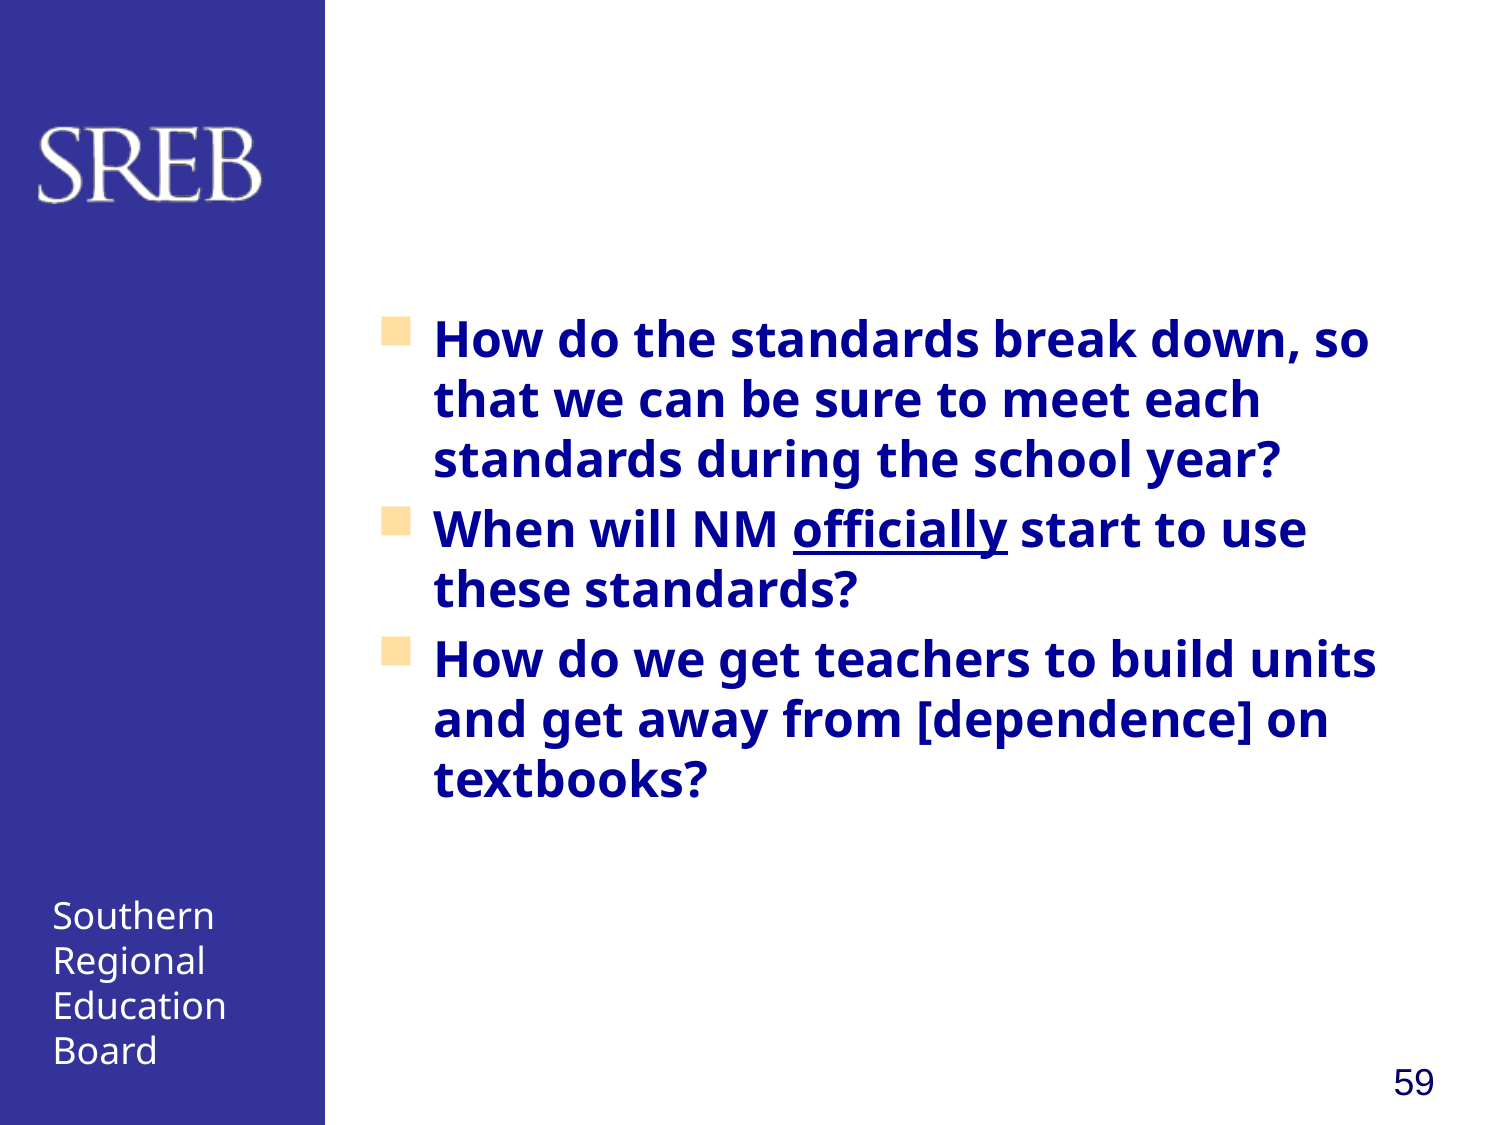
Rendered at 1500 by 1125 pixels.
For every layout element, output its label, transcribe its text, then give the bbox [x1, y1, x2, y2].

slide_number 59 [1124, 1049, 1451, 1125]
picture [37, 124, 263, 204]
list How do the standards break down, so that we can be sure to meet each standards during the school year? When will NM officially start to use these standards? How do we get teachers to build units and get away from [dependence] on textbooks? [362, 299, 1451, 1026]
